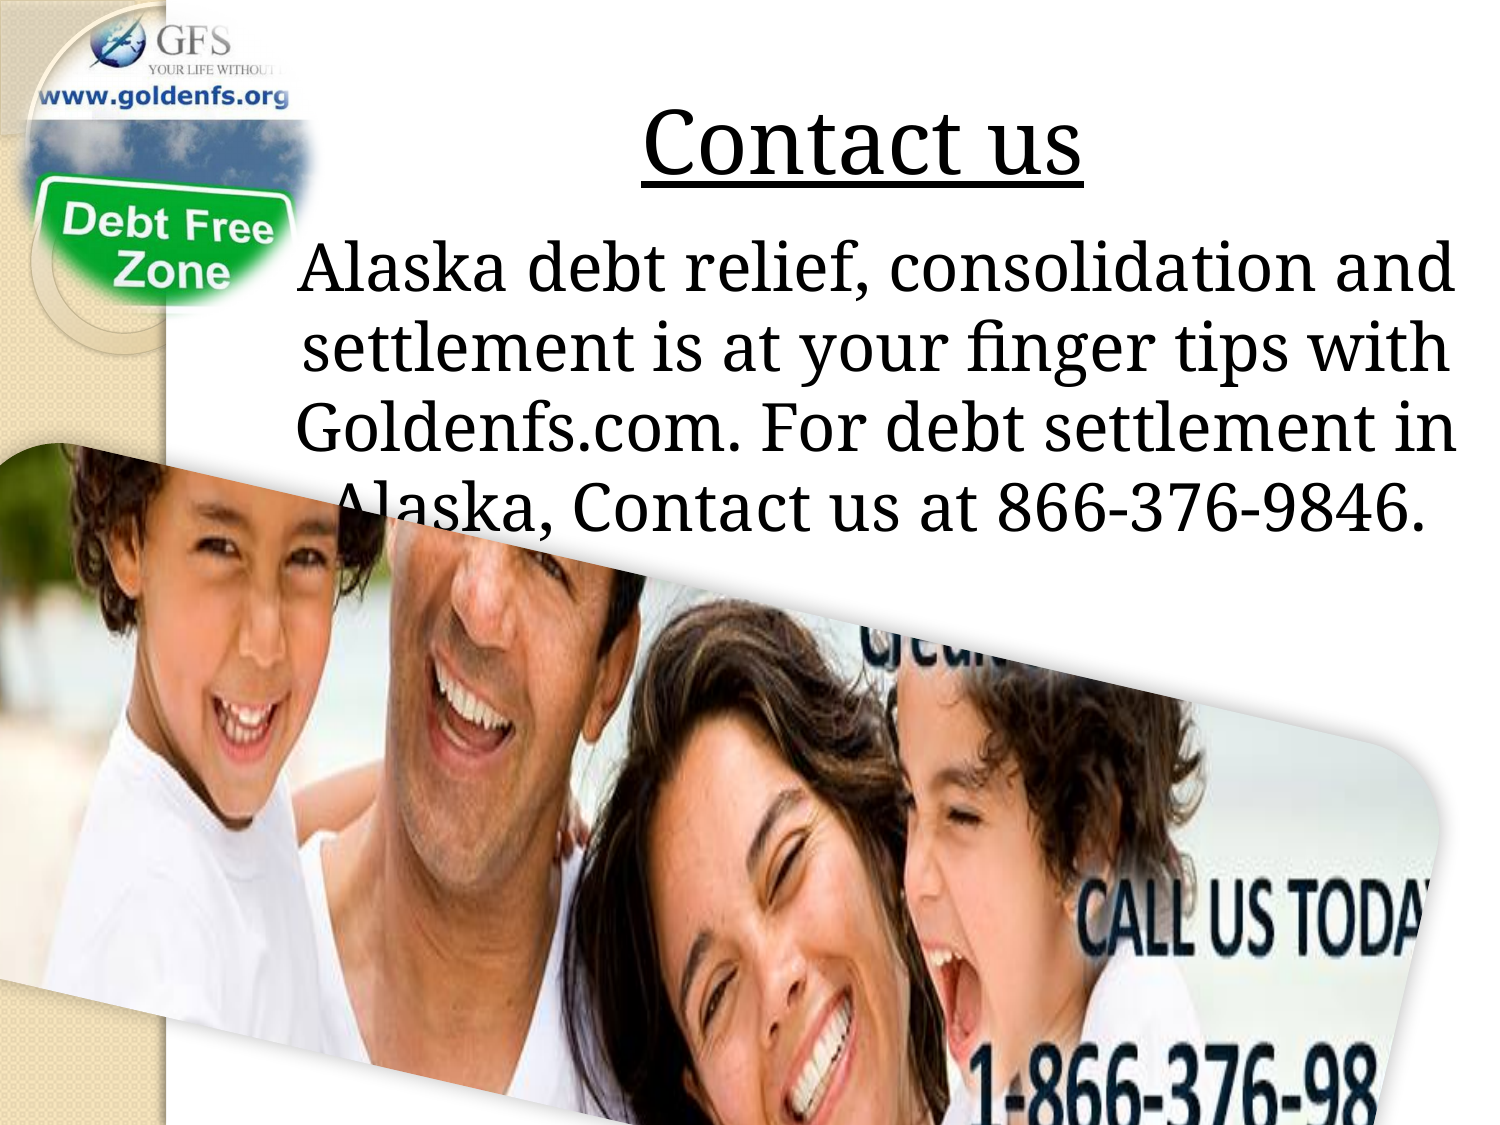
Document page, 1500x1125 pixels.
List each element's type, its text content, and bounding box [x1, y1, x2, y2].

picture [0, 0, 326, 326]
title Contact us [425, 37, 1300, 200]
picture [0, 443, 1439, 1125]
subtitle Alaska debt relief, consolidation and settlement is at your finger tips with Goldenfs.com. For debt settlement in Alaska, Contact us at 866-376-9846. [249, 224, 1500, 550]
